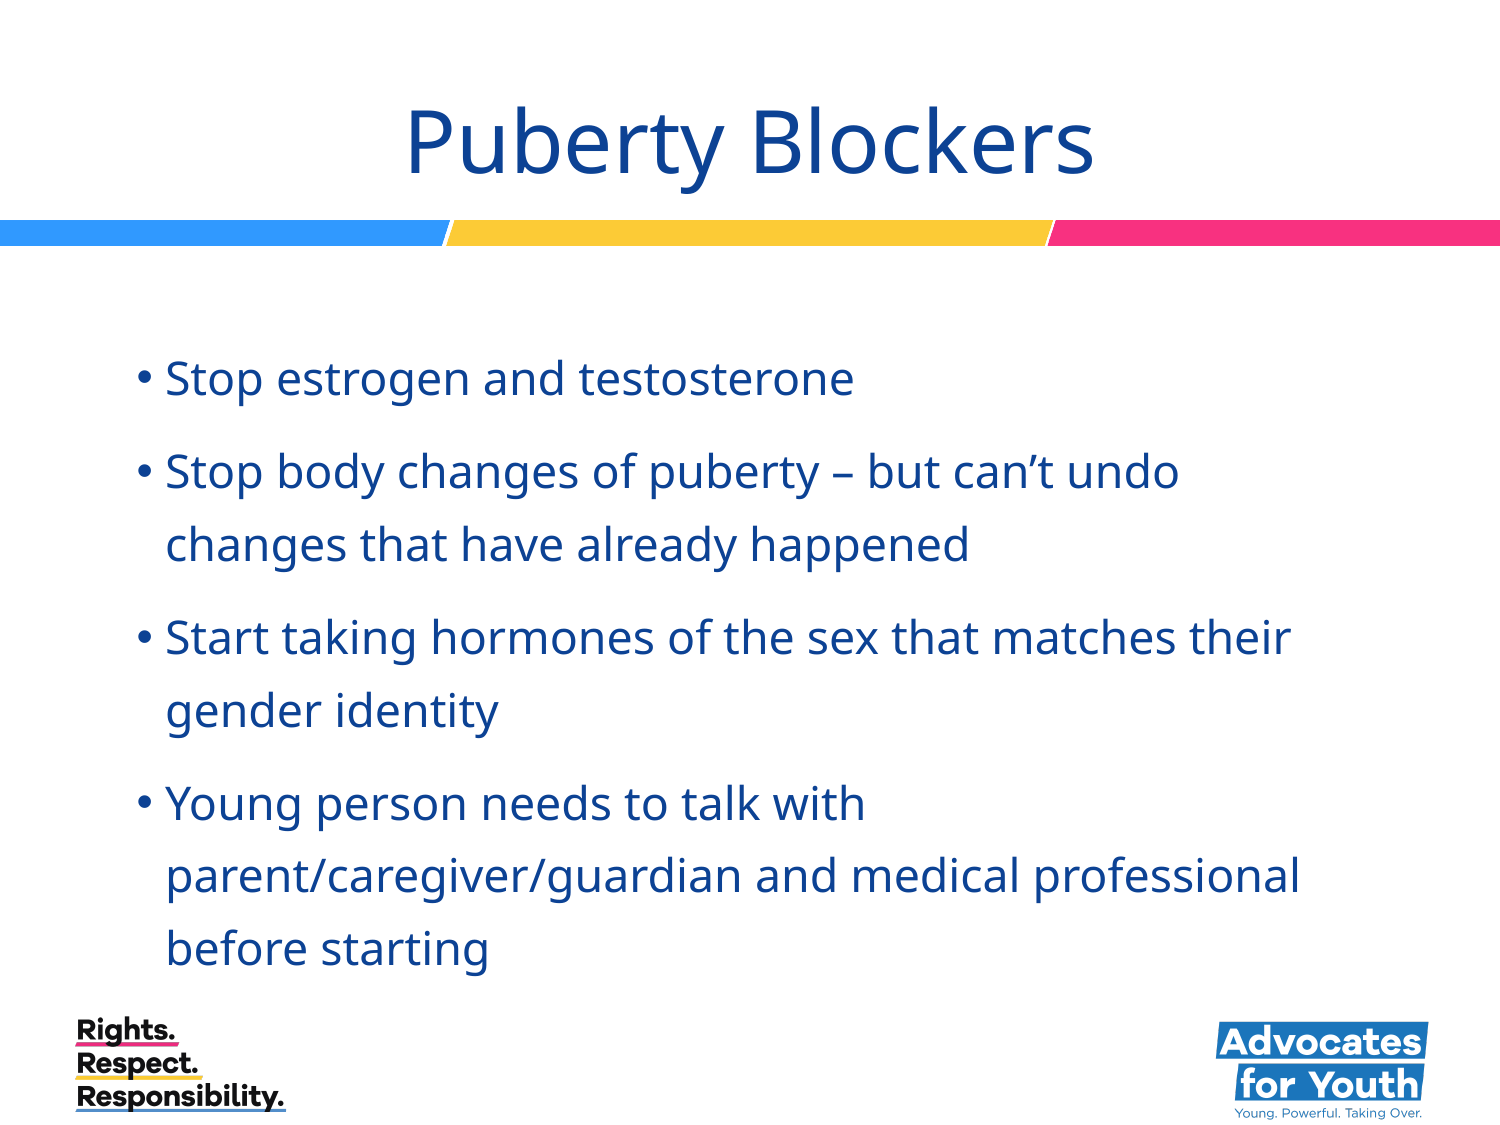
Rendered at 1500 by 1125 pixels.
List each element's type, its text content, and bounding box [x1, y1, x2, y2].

list Stop estrogen and testosterone Stop body changes of puberty – but can’t undo changes that have already happened Start taking hormones of the sex that matches their gender identity Young person needs to talk with parent/caregiver/guardian and medical professional before starting [112, 324, 1388, 1000]
picture [0, 207, 1500, 258]
title Puberty Blockers [75, 45, 1425, 233]
